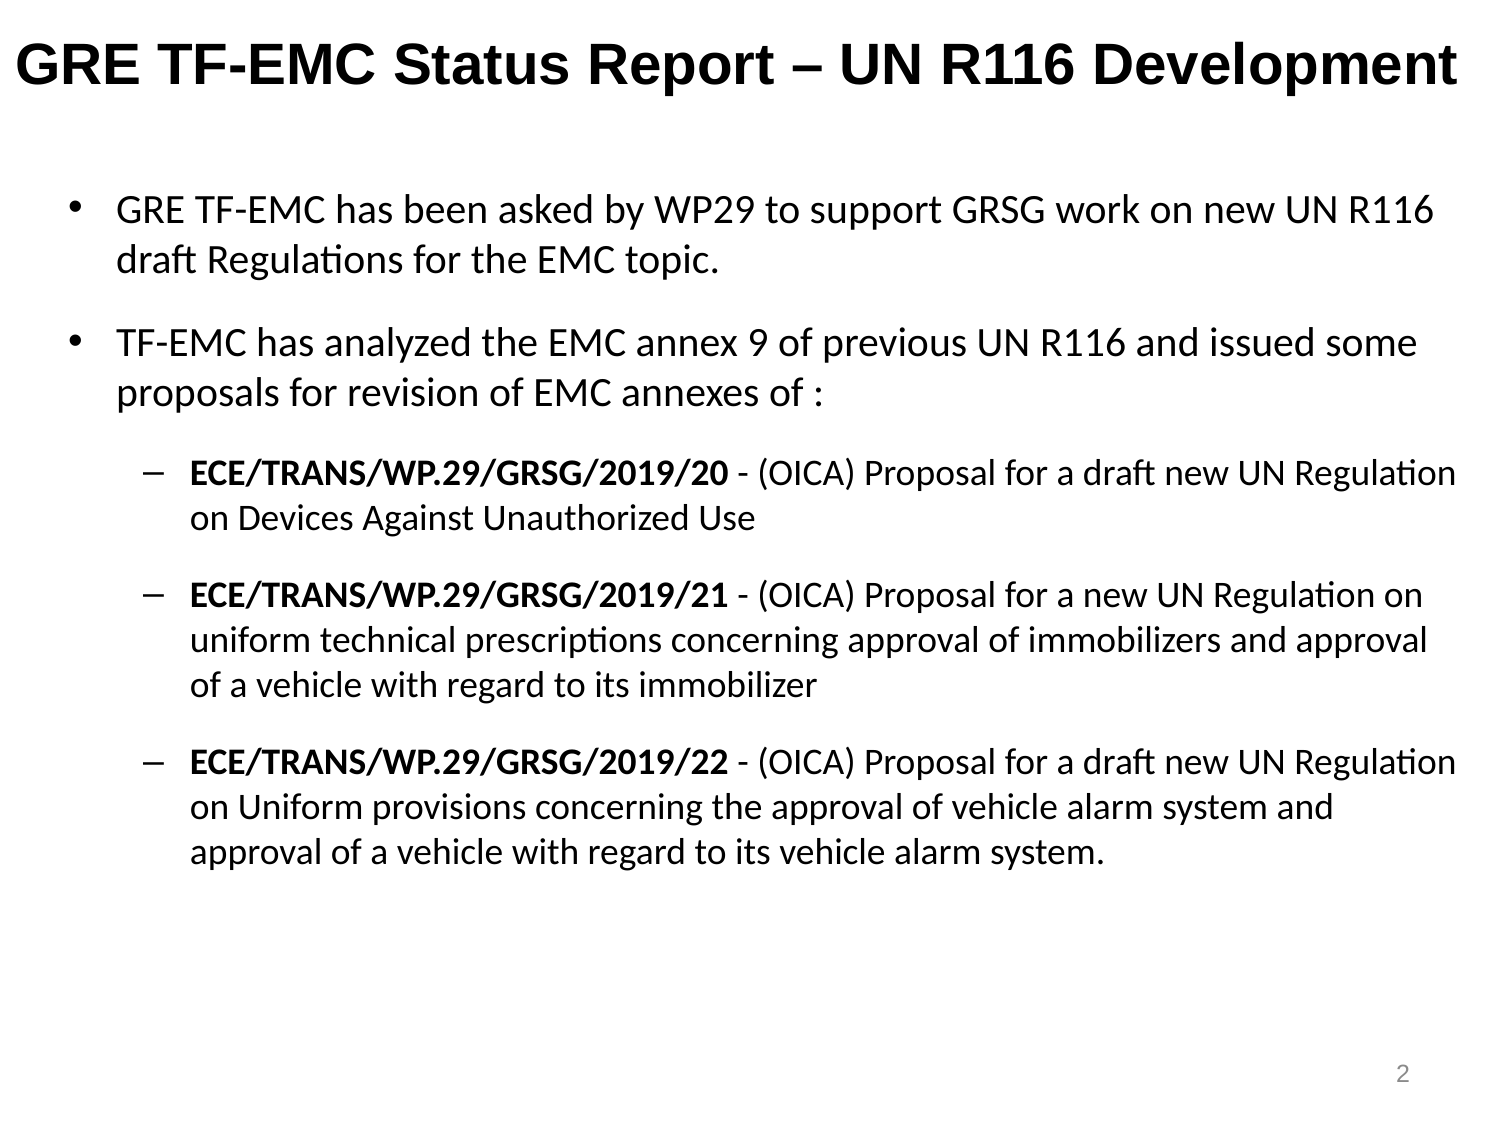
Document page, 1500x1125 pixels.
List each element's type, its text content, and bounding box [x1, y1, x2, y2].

slide_number 2 [1074, 1042, 1425, 1103]
text_box GRE TF-EMC Status Report – UN R116 Development [0, 1, 1500, 120]
text_box GRE TF-EMC has been asked by WP29 to support GRSG work on new UN R116 draft Regulations for the EMC topic. TF-EMC has analyzed the EMC annex 9 of previous UN R116 and issued some proposals for revision of EMC annexes of : ECE/TRANS/WP.29/GRSG/2019/20 - (OICA) Proposal for a draft new UN Regulation on Devices Against Unauthorized Use ECE/TRANS/WP.29/GRSG/2019/21 - (OICA) Proposal for a new UN Regulation on uniform technical prescriptions concerning approval of immobilizers and approval of a vehicle with regard to its immobilizer ECE/TRANS/WP.29/GRSG/2019/22 - (OICA) Proposal for a draft new UN Regulation on Uniform provisions concerning the approval of vehicle alarm system and approval of a vehicle with regard to its vehicle alarm system. [53, 173, 1475, 989]
